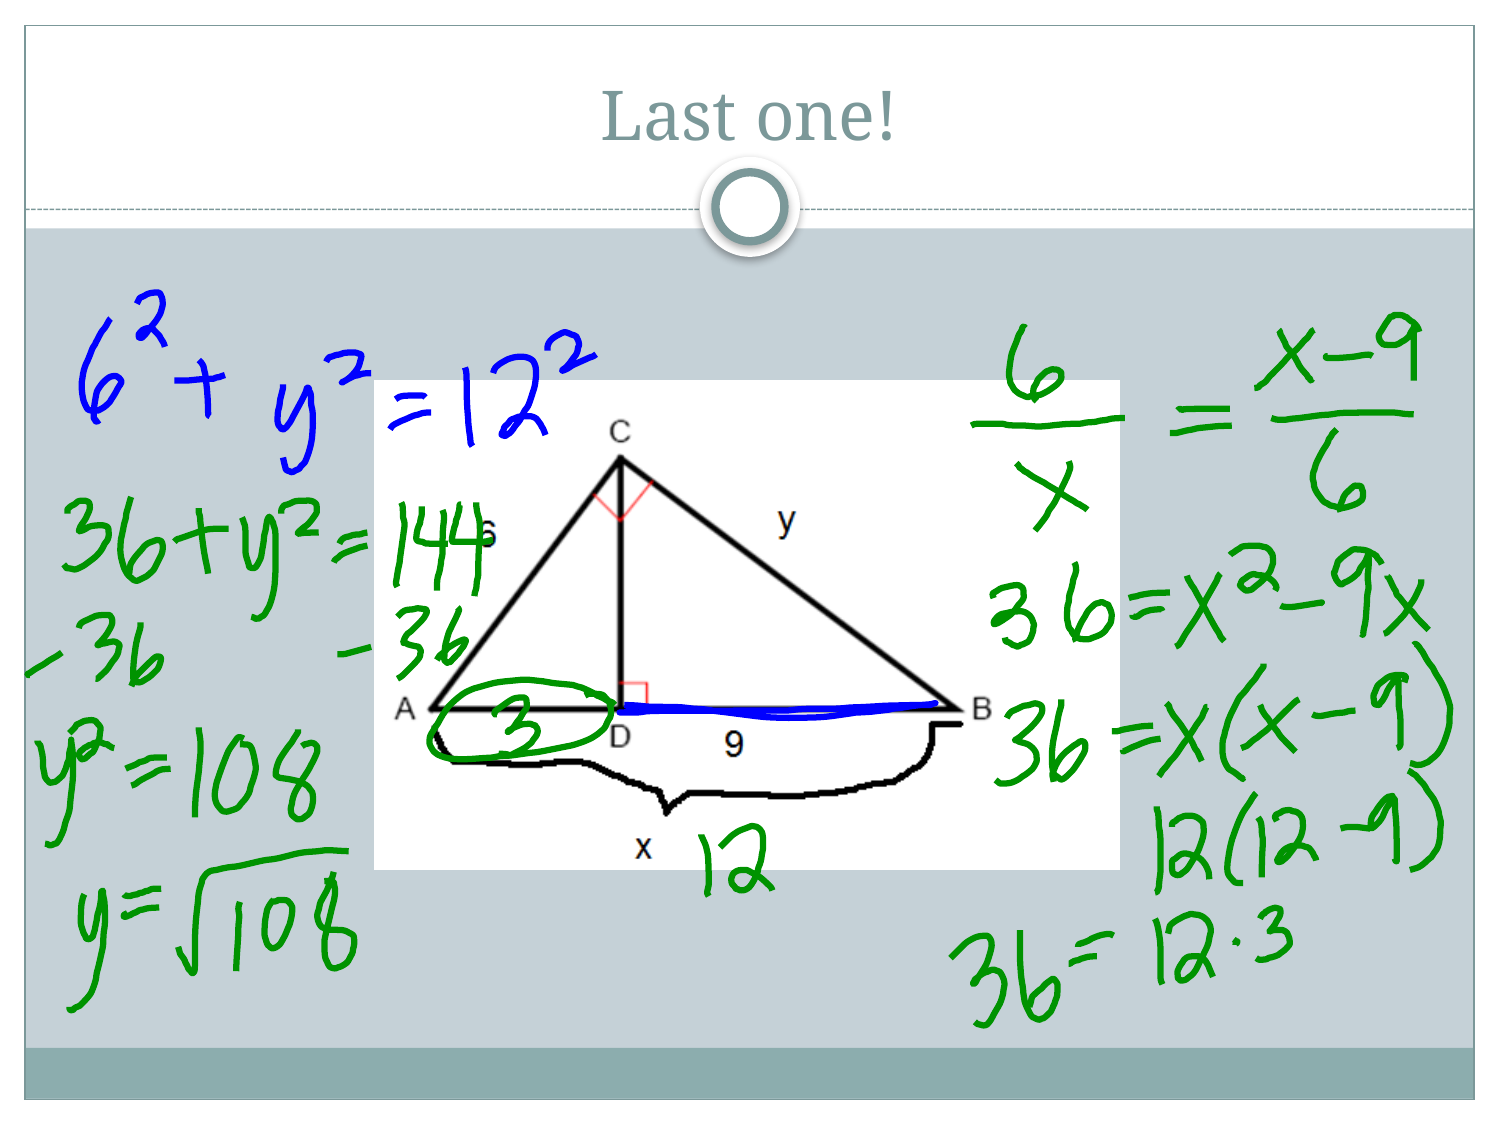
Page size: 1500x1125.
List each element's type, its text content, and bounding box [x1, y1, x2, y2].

text_box [130, 622, 162, 687]
text_box [337, 647, 367, 656]
text_box [950, 934, 1006, 1027]
text_box [203, 527, 229, 535]
text_box [706, 882, 710, 897]
text_box [1278, 329, 1293, 352]
text_box [241, 516, 277, 620]
text_box [1377, 314, 1421, 381]
text_box [1229, 544, 1278, 592]
text_box [263, 899, 294, 950]
text_box [492, 355, 537, 378]
text_box [173, 530, 201, 543]
text_box [1325, 353, 1373, 359]
text_box [333, 544, 367, 563]
text_box [122, 906, 160, 918]
text_box [63, 499, 110, 571]
text_box [136, 291, 166, 348]
text_box [1312, 709, 1356, 717]
text_box [1221, 663, 1265, 780]
text_box [235, 901, 241, 972]
text_box [68, 719, 115, 760]
text_box [1340, 826, 1371, 830]
text_box [1274, 809, 1317, 863]
text_box [177, 849, 349, 974]
text_box [174, 377, 202, 382]
text_box [1333, 548, 1383, 636]
text_box [276, 384, 314, 473]
text_box [1203, 606, 1225, 642]
text_box [1154, 806, 1162, 894]
text_box [1077, 933, 1114, 947]
text_box [125, 756, 167, 770]
text_box [1311, 428, 1364, 513]
text_box [1226, 792, 1257, 884]
text_box [1038, 368, 1063, 378]
text_box [1127, 724, 1154, 730]
text_box [1154, 918, 1164, 985]
text_box [1280, 601, 1323, 608]
text_box [1019, 930, 1059, 1021]
text_box [464, 367, 468, 378]
text_box [123, 887, 162, 897]
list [374, 380, 1120, 871]
text_box [1169, 424, 1232, 434]
text_box [1188, 737, 1203, 762]
text_box [1158, 706, 1208, 777]
text_box [546, 331, 597, 372]
text_box [1272, 724, 1297, 753]
text_box [1127, 737, 1161, 751]
text_box [1409, 643, 1451, 766]
text_box [325, 351, 372, 384]
text_box [1372, 674, 1407, 749]
text_box [730, 882, 754, 892]
text_box [1292, 353, 1313, 382]
text_box [1167, 913, 1214, 982]
text_box [198, 359, 211, 417]
text_box [1186, 575, 1203, 603]
text_box [1175, 573, 1222, 648]
text_box [762, 882, 774, 891]
text_box [68, 890, 106, 1011]
text_box [1383, 579, 1422, 635]
text_box [194, 727, 202, 818]
text_box [1131, 608, 1164, 618]
text_box [214, 736, 257, 813]
text_box [1171, 814, 1211, 880]
text_box [1068, 955, 1097, 965]
text_box [1165, 702, 1188, 736]
text_box [1254, 329, 1315, 389]
text_box [1233, 938, 1239, 945]
text_box [119, 496, 164, 582]
text_box [1240, 698, 1300, 749]
text_box [1271, 411, 1414, 421]
text_box [131, 767, 171, 787]
text_box [1408, 606, 1430, 631]
text_box [77, 614, 121, 680]
text_box [36, 738, 74, 847]
title Last one! [49, 37, 1450, 162]
text_box [1259, 704, 1273, 723]
text_box [207, 374, 226, 380]
text_box [1369, 795, 1398, 863]
text_box [1386, 575, 1407, 604]
text_box [316, 871, 356, 970]
text_box [274, 729, 319, 821]
text_box [1257, 817, 1264, 878]
text_box [1255, 907, 1291, 961]
text_box [1128, 591, 1170, 599]
text_box [26, 651, 63, 676]
text_box [80, 318, 123, 423]
text_box [198, 508, 209, 574]
text_box [1008, 325, 1034, 378]
text_box [280, 499, 319, 535]
text_box [338, 531, 367, 545]
text_box [1407, 769, 1442, 871]
text_box [1176, 407, 1230, 412]
